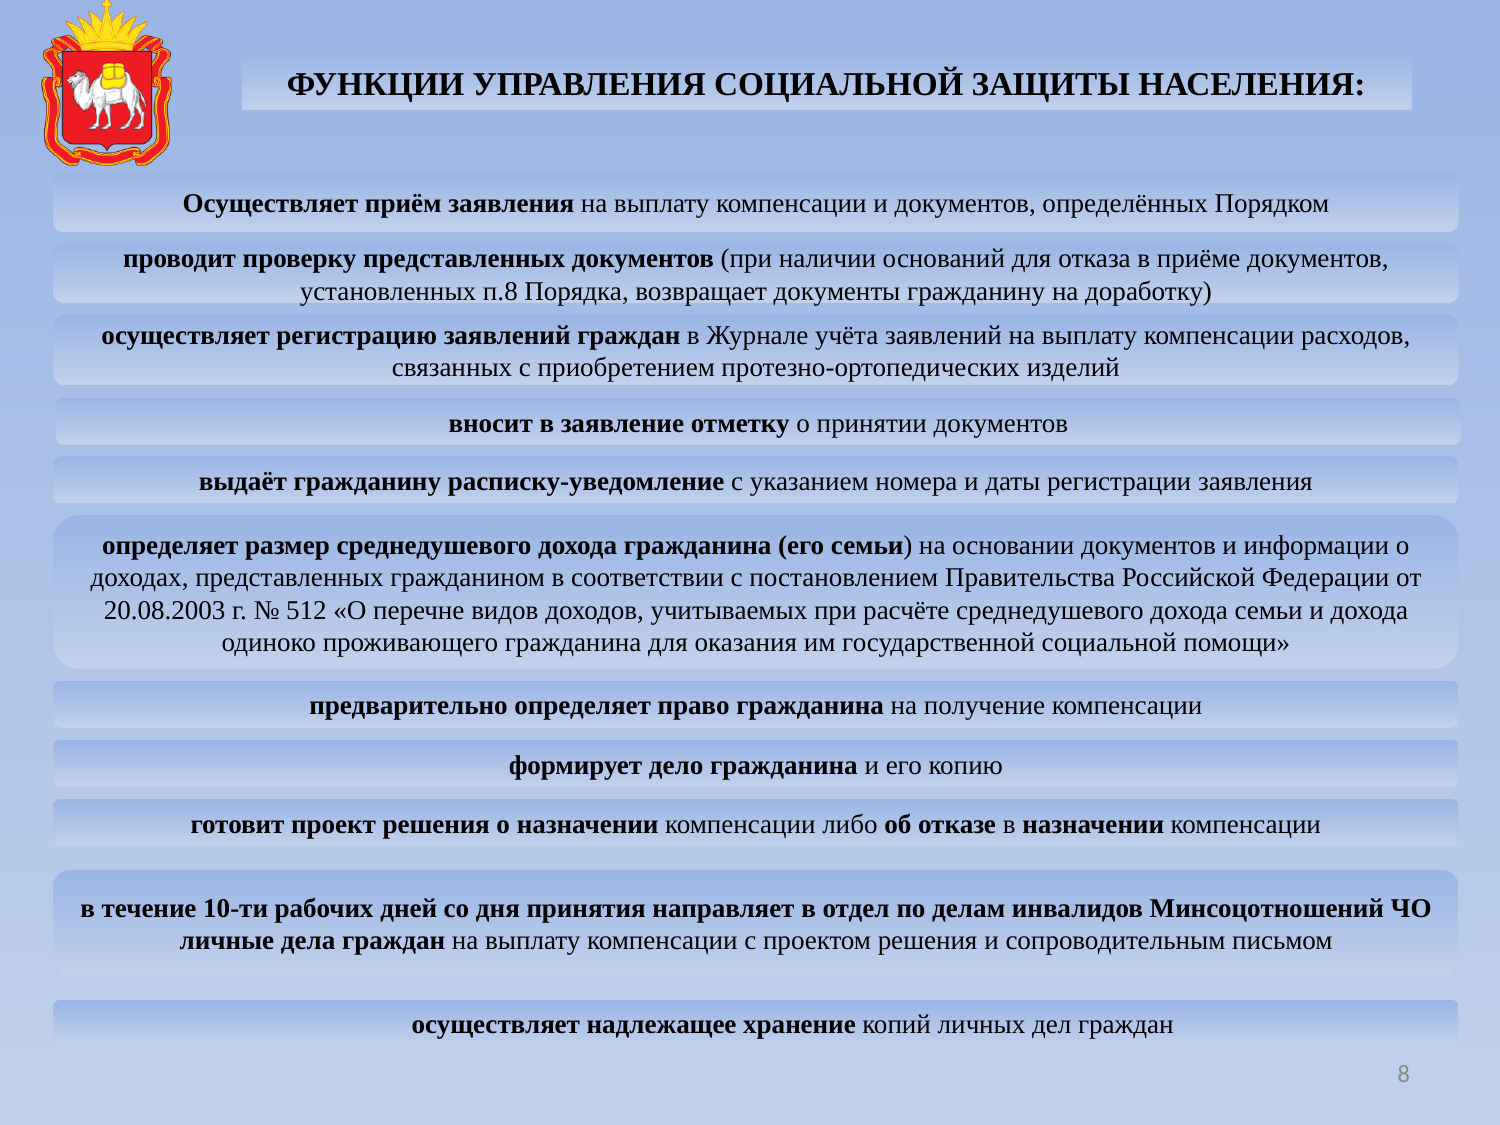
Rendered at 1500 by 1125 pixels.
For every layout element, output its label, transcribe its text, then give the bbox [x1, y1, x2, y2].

picture [40, 0, 172, 166]
text_box предварительно определяет право гражданина на получение компенсации [50, 678, 1461, 730]
text_box выдаёт гражданину расписку-уведомление с указанием номера и даты регистрации заявления [50, 454, 1461, 506]
text_box определяет размер среднедушевого дохода гражданина (его семьи) на основании документов и информации о доходах, представленных гражданином в соответствии с постановлением Правительства Российской Федерации от 20.08.2003 г. № 512 «О перечне видов доходов, учитываемых при расчёте среднедушевого дохода семьи и дохода одиноко проживающего гражданина для оказания им государственной социальной помощи» [50, 513, 1461, 671]
text_box осуществляет надлежащее хранение копий личных дел граждан [50, 997, 1461, 1049]
text_box ФУНКЦИИ УПРАВЛЕНИЯ СОЦИАЛЬНОЙ ЗАЩИТЫ НАСЕЛЕНИЯ: [242, 54, 1412, 110]
text_box в течение 10-ти рабочих дней со дня принятия направляет в отдел по делам инвалидов Минсоцотношений ЧО личные дела граждан на выплату компенсации с проектом решения и сопроводительным письмом [50, 867, 1461, 978]
text_box вносит в заявление отметку о принятии документов [53, 395, 1464, 447]
text_box формирует дело гражданина и его копию [50, 737, 1461, 789]
text_box проводит проверку представленных документов (при наличии оснований для отказа в приёме документов, установленных п.8 Порядка, возвращает документы гражданину на доработку) [50, 241, 1461, 305]
slide_number 8 [1074, 1049, 1425, 1103]
text_box осуществляет регистрацию заявлений граждан в Журнале учёта заявлений на выплату компенсации расходов, связанных с приобретением протезно-ортопедических изделий [50, 312, 1461, 388]
text_box Осуществляет приём заявления на выплату компенсации и документов, определённых Порядком [50, 170, 1461, 234]
text_box готовит проект решения о назначении компенсации либо об отказе в назначении компенсации [50, 796, 1461, 849]
